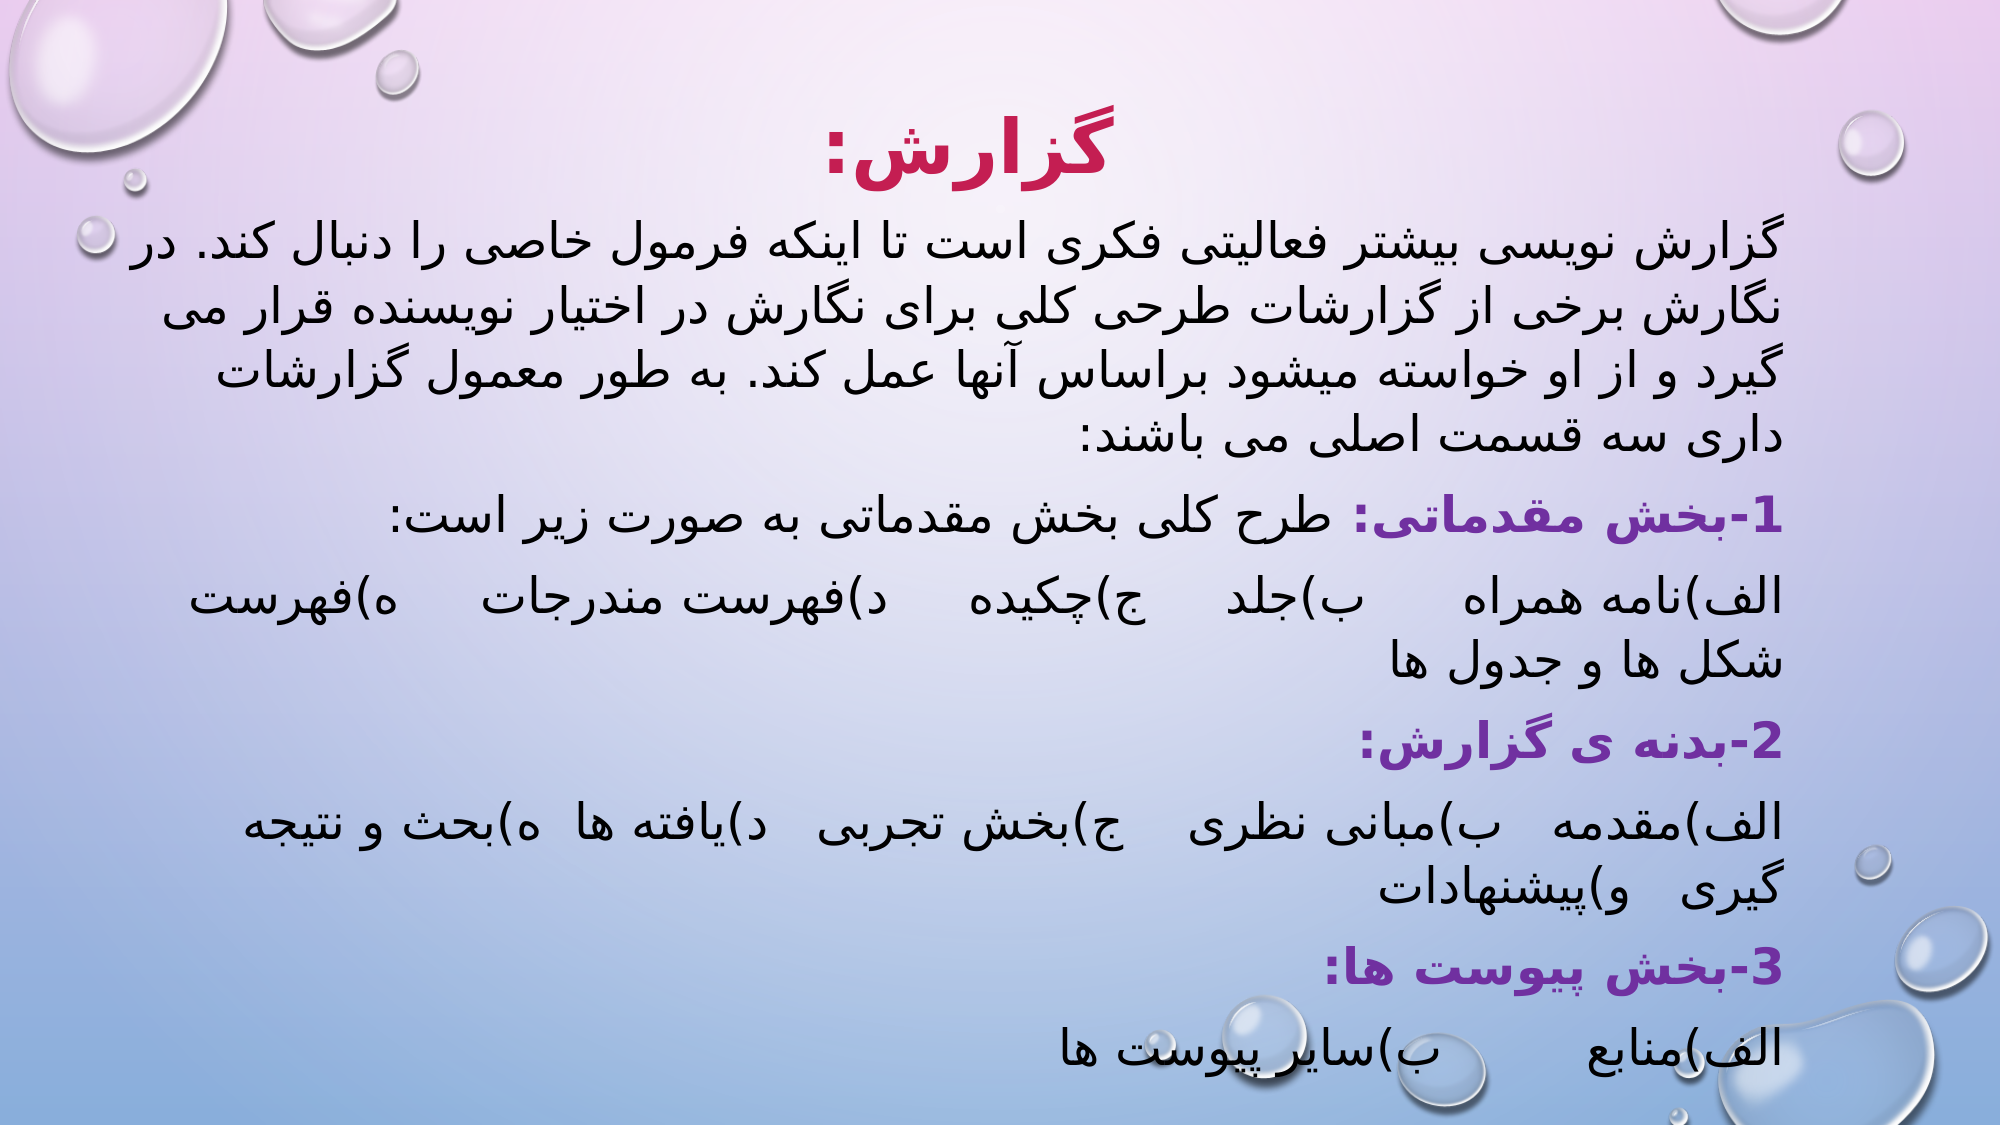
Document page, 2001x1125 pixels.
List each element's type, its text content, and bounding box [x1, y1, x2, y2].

text_box گزارش: گزارش نویسی بیشتر فعالیتی فکری است تا اینکه فرمول خاصی را دنبال کند. در نگارش برخی از گزارشات طرحی کلی برای نگارش در اختیار نویسنده قرار می گیرد و از او خواسته میشود براساس آنها عمل کند. به طور معمول گزارشات داری سه قسمت اصلی می باشند: 1-بخش مقدماتی: طرح کلی بخش مقدماتی به صورت زیر است: الف)نامه همراه ب)جلد ج)چکیده د)فهرست مندرجات ه)فهرست شکل ها و جدول ها 2-بدنه ی گزارش: الف)مقدمه ب)مبانی نظری ج)بخش تجربی د)یافته ها ه)بحث و نتیجه گیری و)پیشنهادات 3-بخش پیوست ها: الف)منابع ب)سایر پیوست ها [109, 84, 1800, 1083]
picture [0, 0, 2000, 1125]
